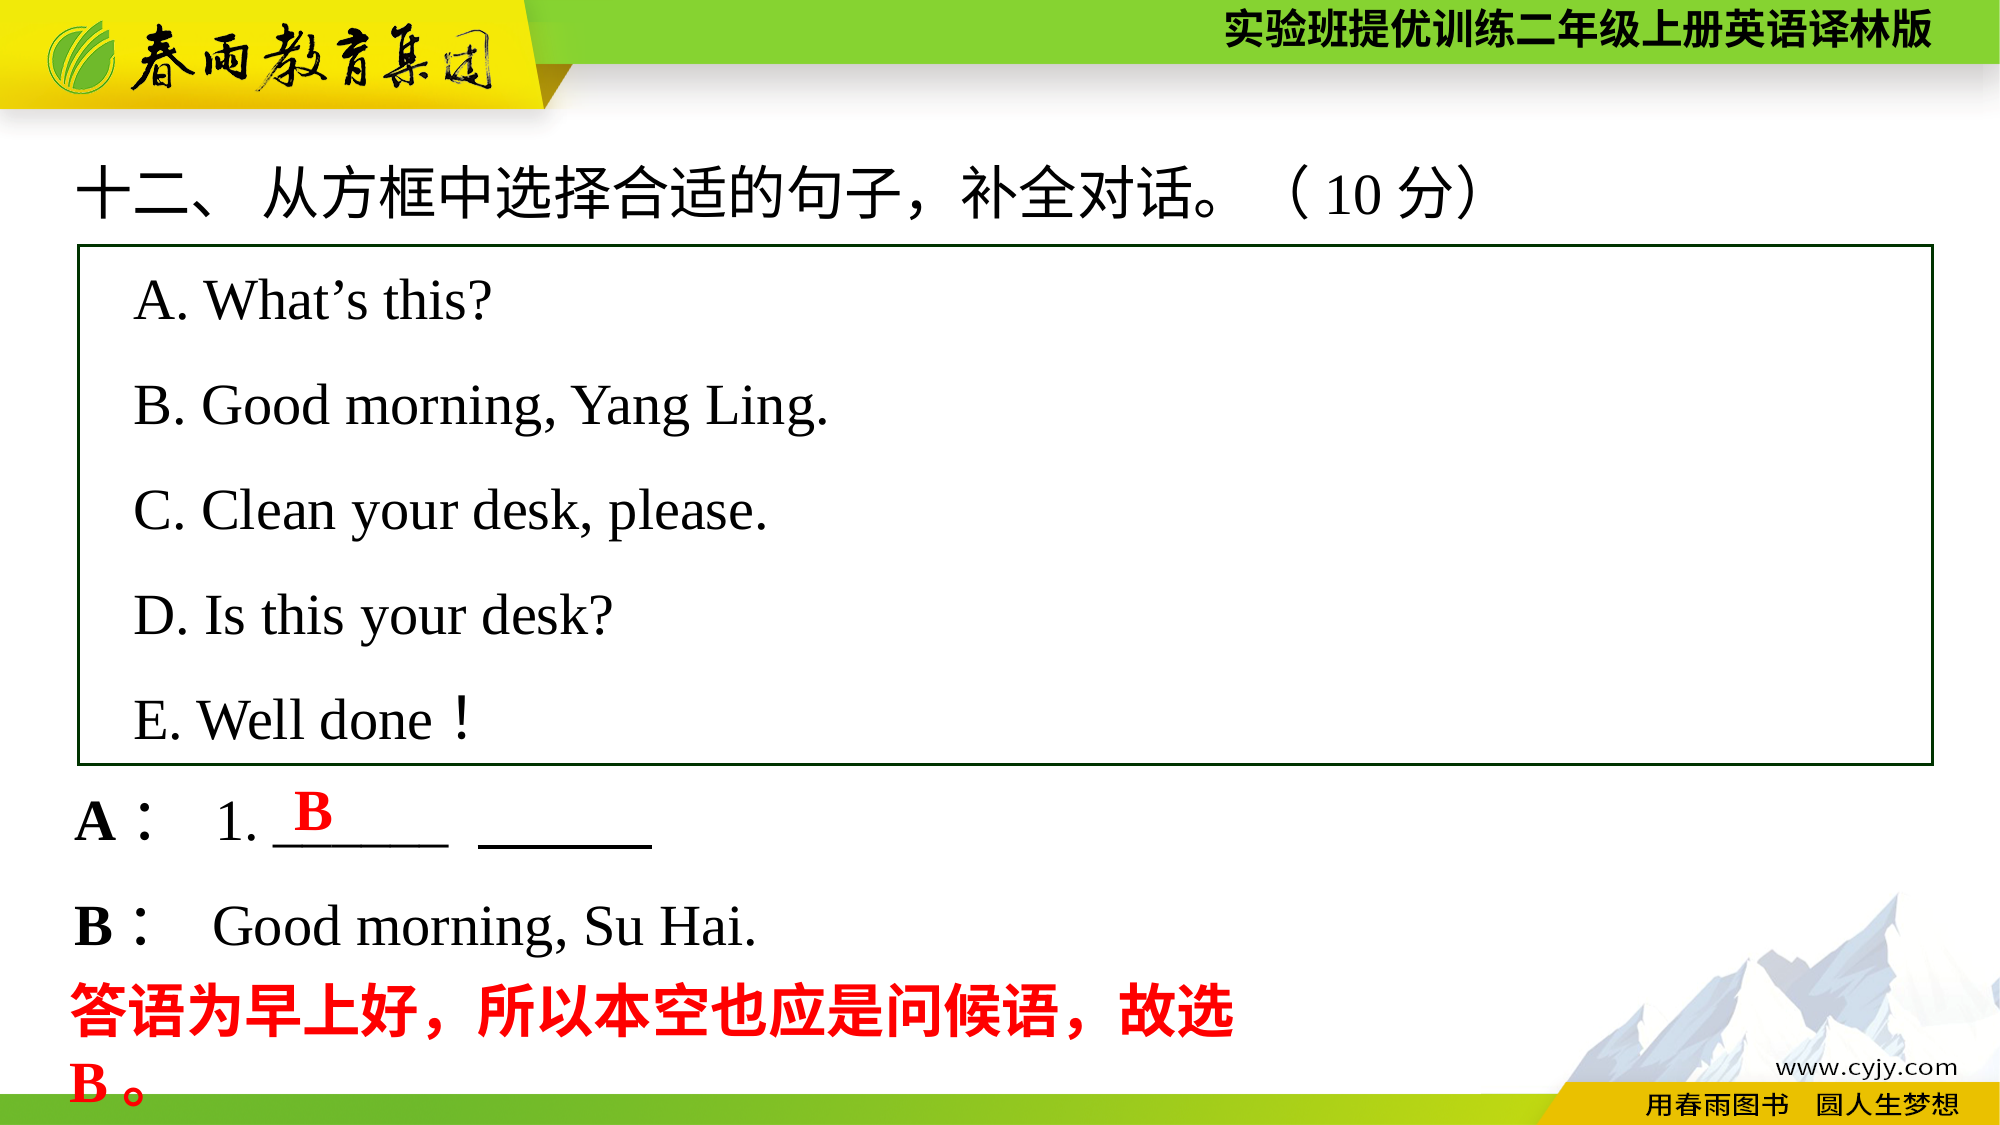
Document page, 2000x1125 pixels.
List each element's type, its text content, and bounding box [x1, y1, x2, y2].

picture [0, 0, 2000, 1125]
text_box A： 1. ______ B： Good morning, Su Hai. [59, 739, 1944, 1070]
list 十二、 从方框中选择合适的句子，补全对话。（10分） A. What’s this? B. Good morning, Yang Ling. C. Clean your desk, please. D. Is this your desk? E. Well done！ [59, 113, 1944, 739]
text_box 答语为早上好，所以本空也应是问候语，故选B。 [54, 967, 1366, 1122]
text_box [78, 245, 1933, 739]
text_box B [279, 764, 349, 850]
